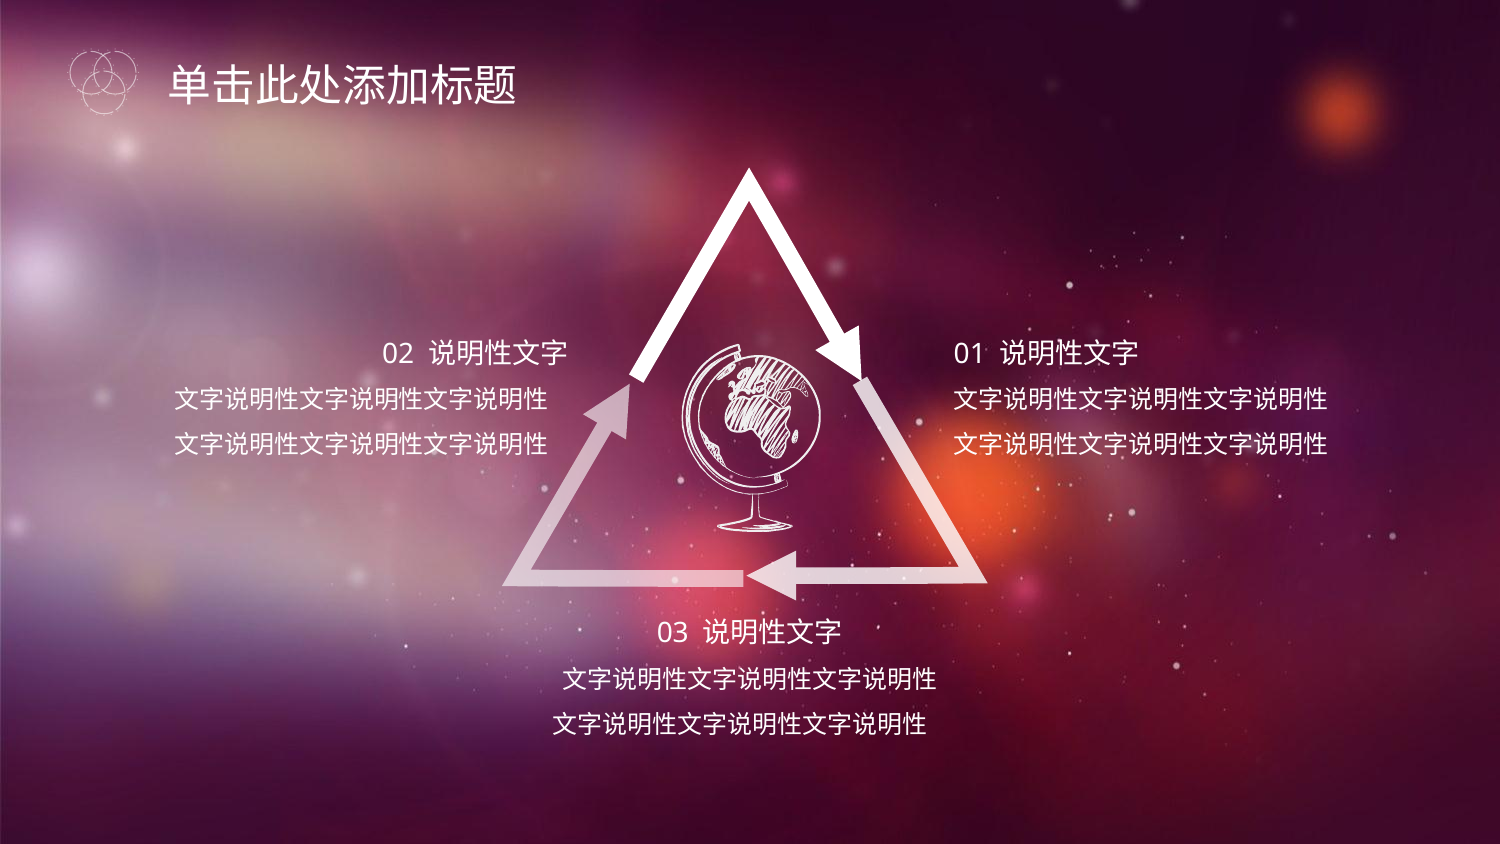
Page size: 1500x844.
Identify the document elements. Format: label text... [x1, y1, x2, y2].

text_box 03 说明性文字 文字说明性文字说明性文字说明性 文字说明性文字说明性文字说明性 [538, 590, 962, 791]
text_box [514, 383, 744, 580]
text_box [67, 48, 140, 116]
text_box [746, 380, 976, 582]
text_box 单击此处添加标题 [152, 50, 533, 118]
text_box 02 说明性文字 文字说明性文字说明性文字说明性 文字说明性文字说明性文字说明性 [159, 310, 583, 511]
picture [0, 0, 1500, 844]
text_box 01 说明性文字 文字说明性文字说明性文字说明性 文字说明性文字说明性文字说明性 [938, 310, 1363, 511]
text_box [635, 182, 862, 382]
